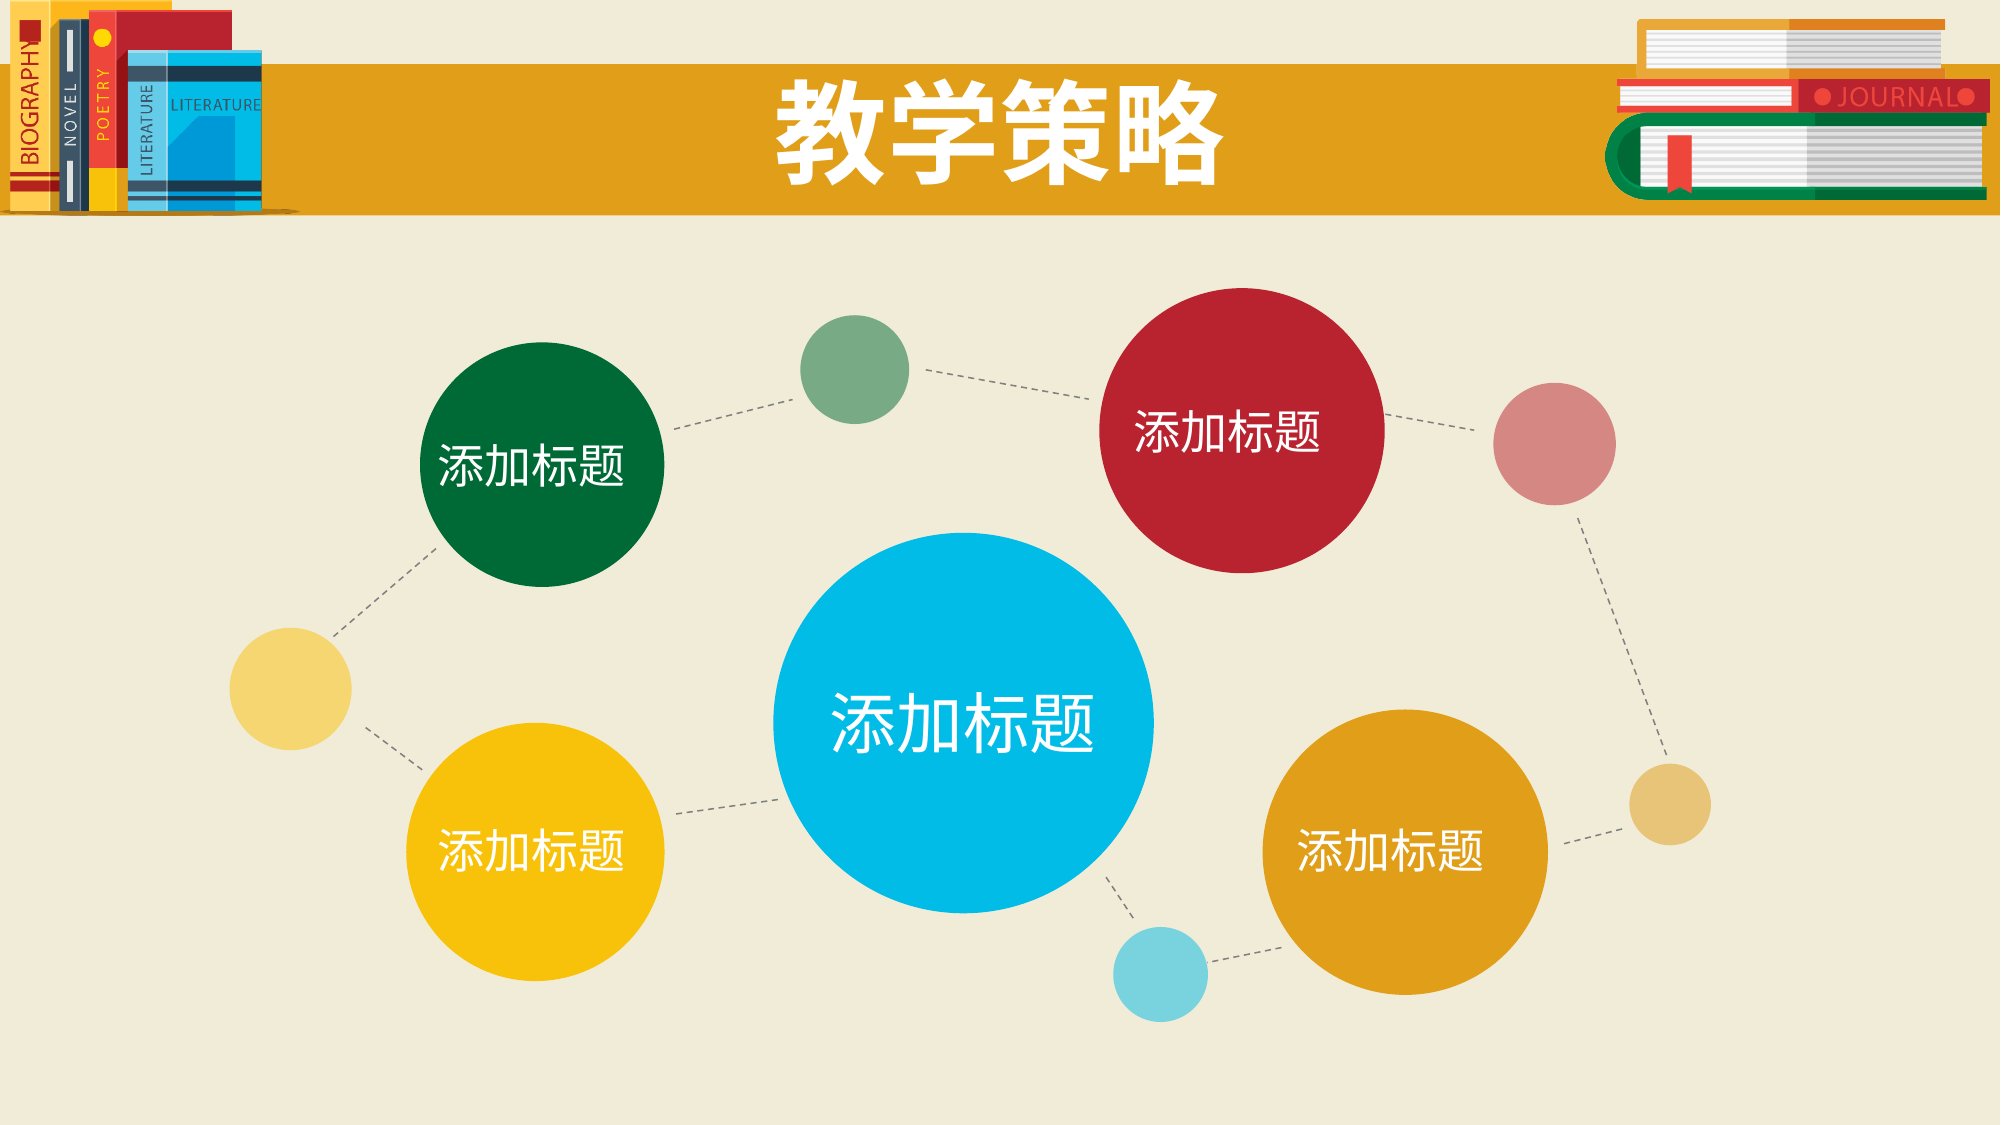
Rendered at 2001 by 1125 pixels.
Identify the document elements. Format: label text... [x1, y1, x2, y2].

text_box 添加标题 [1118, 395, 1430, 467]
text_box [1113, 926, 1208, 1023]
text_box [425, 342, 660, 429]
text_box [800, 315, 910, 425]
text_box [406, 722, 660, 982]
text_box 添加标题 [1281, 814, 1593, 886]
text_box [1493, 382, 1616, 506]
text_box [1262, 709, 1544, 995]
picture [0, 0, 300, 216]
text_box [773, 532, 1154, 914]
text_box 添加标题 [807, 674, 1119, 770]
text_box [0, 63, 2000, 217]
picture [1605, 19, 1990, 200]
text_box 添加标题 [422, 814, 734, 886]
text_box 教学策略 [610, 55, 1390, 206]
text_box [1629, 763, 1712, 846]
text_box 添加标题 [422, 429, 734, 501]
text_box [425, 501, 659, 587]
text_box [1099, 288, 1381, 574]
text_box [229, 627, 352, 751]
